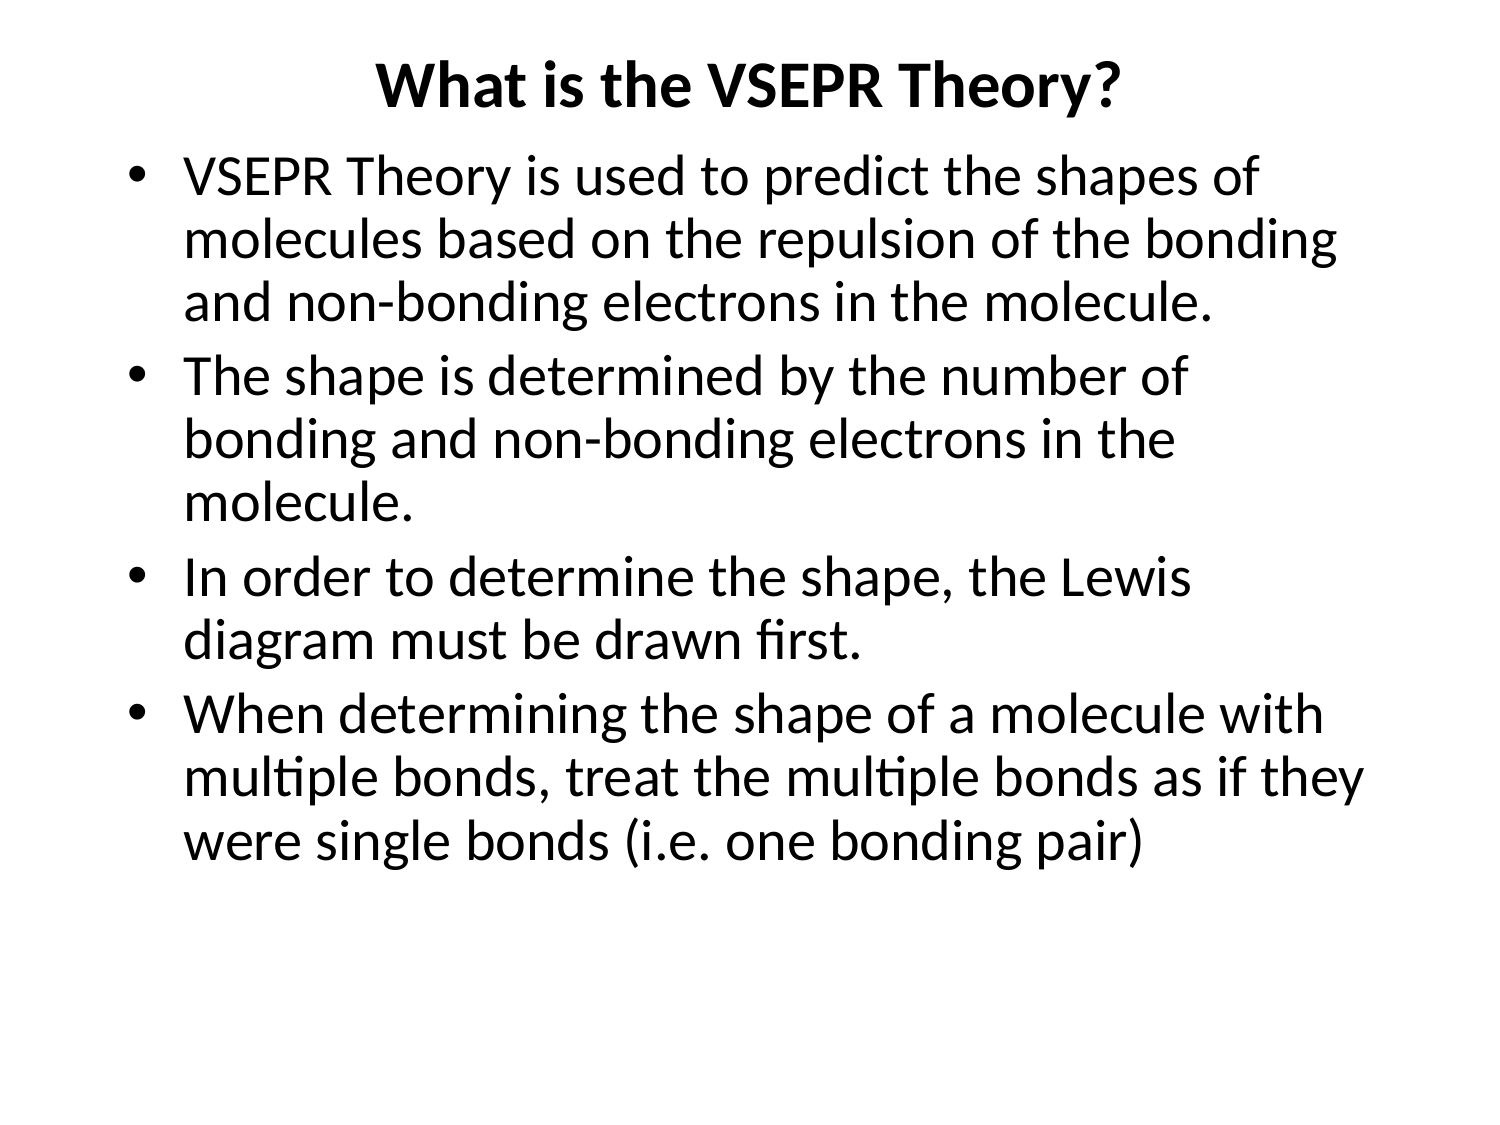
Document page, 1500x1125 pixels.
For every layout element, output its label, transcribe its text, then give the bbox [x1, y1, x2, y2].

list VSEPR Theory is used to predict the shapes of molecules based on the repulsion of the bonding and non-bonding electrons in the molecule. The shape is determined by the number of bonding and non-bonding electrons in the molecule. In order to determine the shape, the Lewis diagram must be drawn first. When determining the shape of a molecule with multiple bonds, treat the multiple bonds as if they were single bonds (i.e. one bonding pair) [112, 137, 1388, 963]
title What is the VSEPR Theory? [112, 37, 1388, 126]
